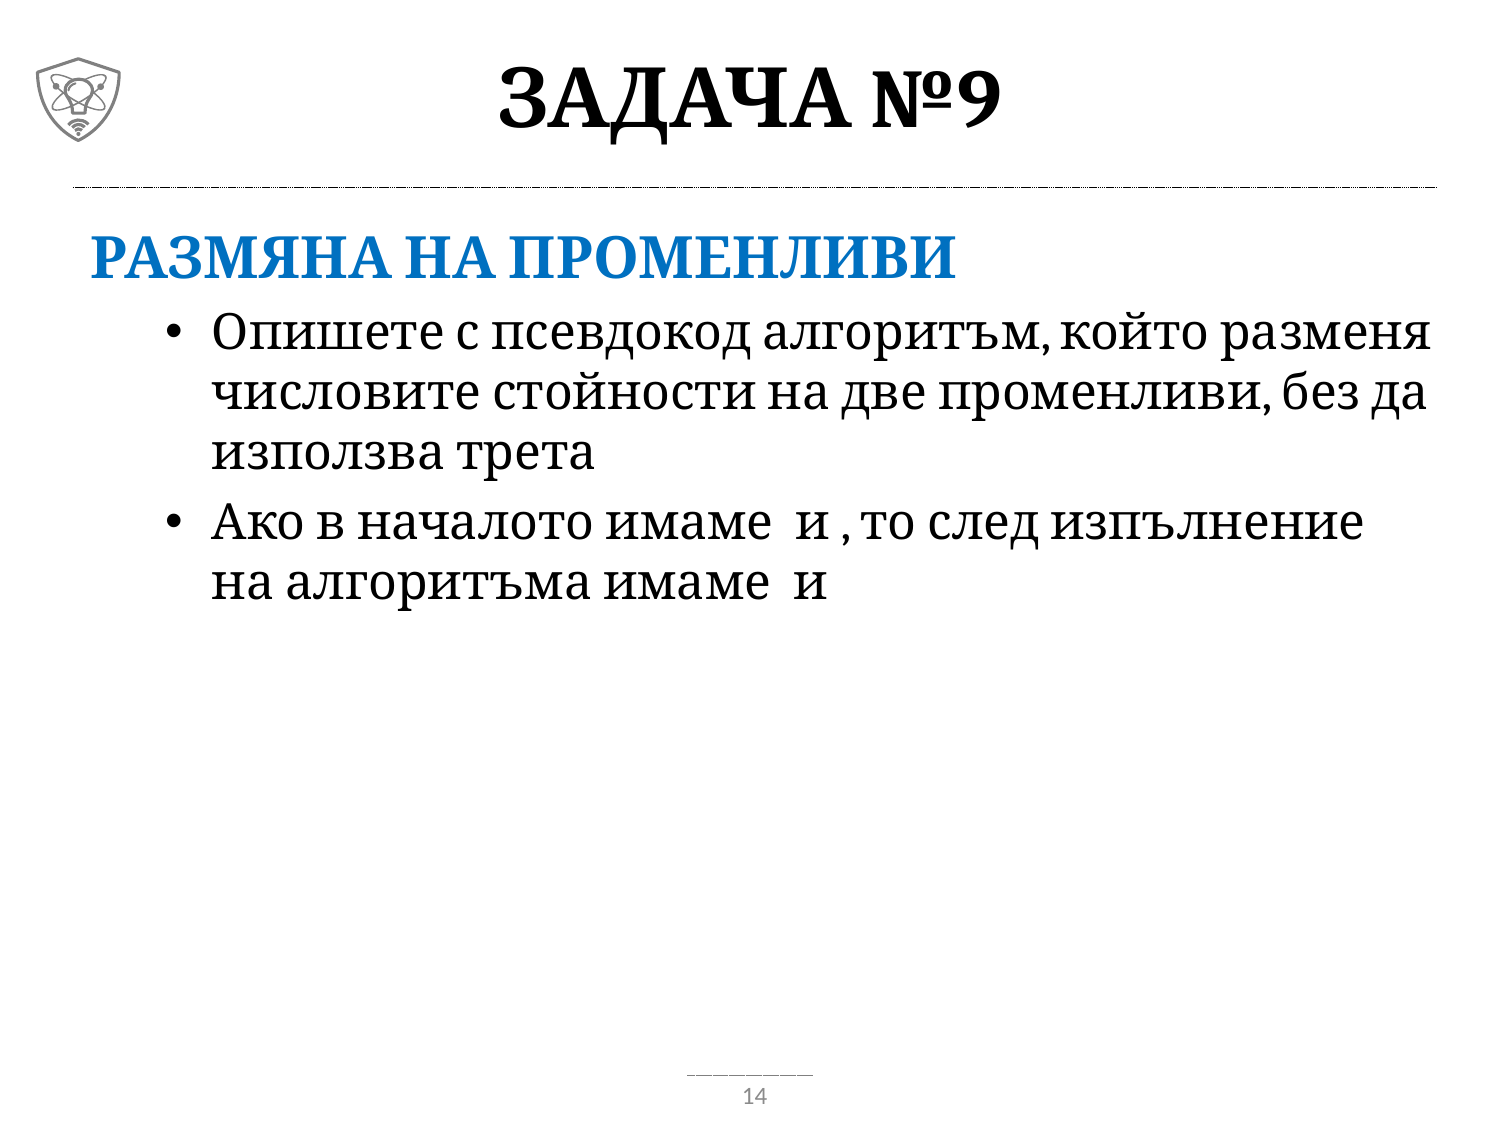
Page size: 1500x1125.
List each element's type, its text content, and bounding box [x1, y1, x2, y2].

slide_number 14 [579, 1065, 930, 1125]
title Задача №9 [0, 0, 1500, 188]
